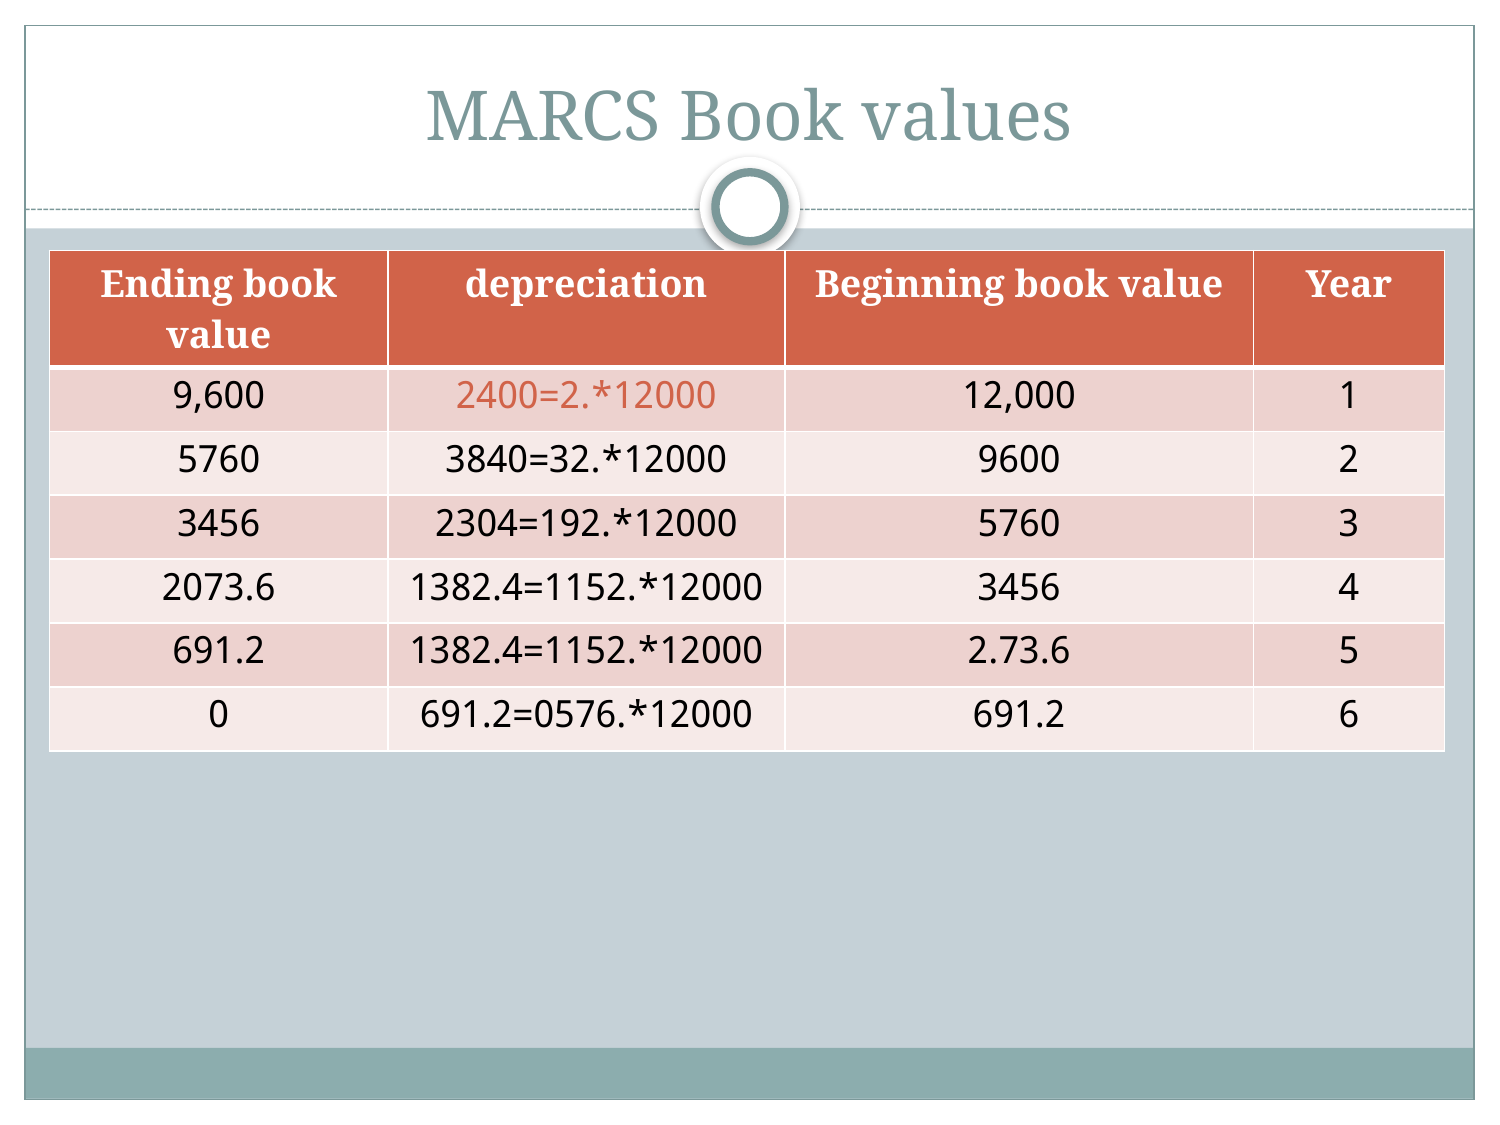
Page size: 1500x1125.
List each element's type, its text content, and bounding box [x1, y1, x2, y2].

table_cell 5760 [50, 432, 387, 494]
table_cell 6 [1254, 688, 1444, 750]
table_cell 9,600 [50, 370, 387, 431]
table_cell 12000*.0576=691.2 [389, 688, 784, 750]
table_cell 2.73.6 [786, 624, 1253, 686]
table_header Beginning book value [786, 251, 1253, 365]
table_cell 3 [1254, 496, 1444, 558]
table_cell 2 [1254, 432, 1444, 494]
table_cell 2073.6 [50, 560, 387, 622]
table_header depreciation [389, 251, 784, 365]
table_cell 9600 [786, 432, 1253, 494]
table_cell 5 [1254, 624, 1444, 686]
table_cell 12,000 [786, 370, 1253, 431]
table_cell 12000*.1152=1382.4 [389, 624, 784, 686]
table_cell 3456 [786, 560, 1253, 622]
table_cell 12000*.2=2400 [389, 370, 784, 431]
table_header Ending book value [50, 251, 387, 365]
table_cell 3456 [50, 496, 387, 558]
table_cell 5760 [786, 496, 1253, 558]
table_cell 1 [1254, 370, 1444, 431]
table_cell 4 [1254, 560, 1444, 622]
table_cell 0 [50, 688, 387, 750]
table_cell 12000*.192=2304 [389, 496, 784, 558]
table_cell 691.2 [50, 624, 387, 686]
table_cell 12000*.32=3840 [389, 432, 784, 494]
table_cell 12000*.1152=1382.4 [389, 560, 784, 622]
table_header Year [1254, 251, 1444, 365]
title MARCS Book values [49, 37, 1450, 162]
table_cell 691.2 [786, 688, 1253, 750]
